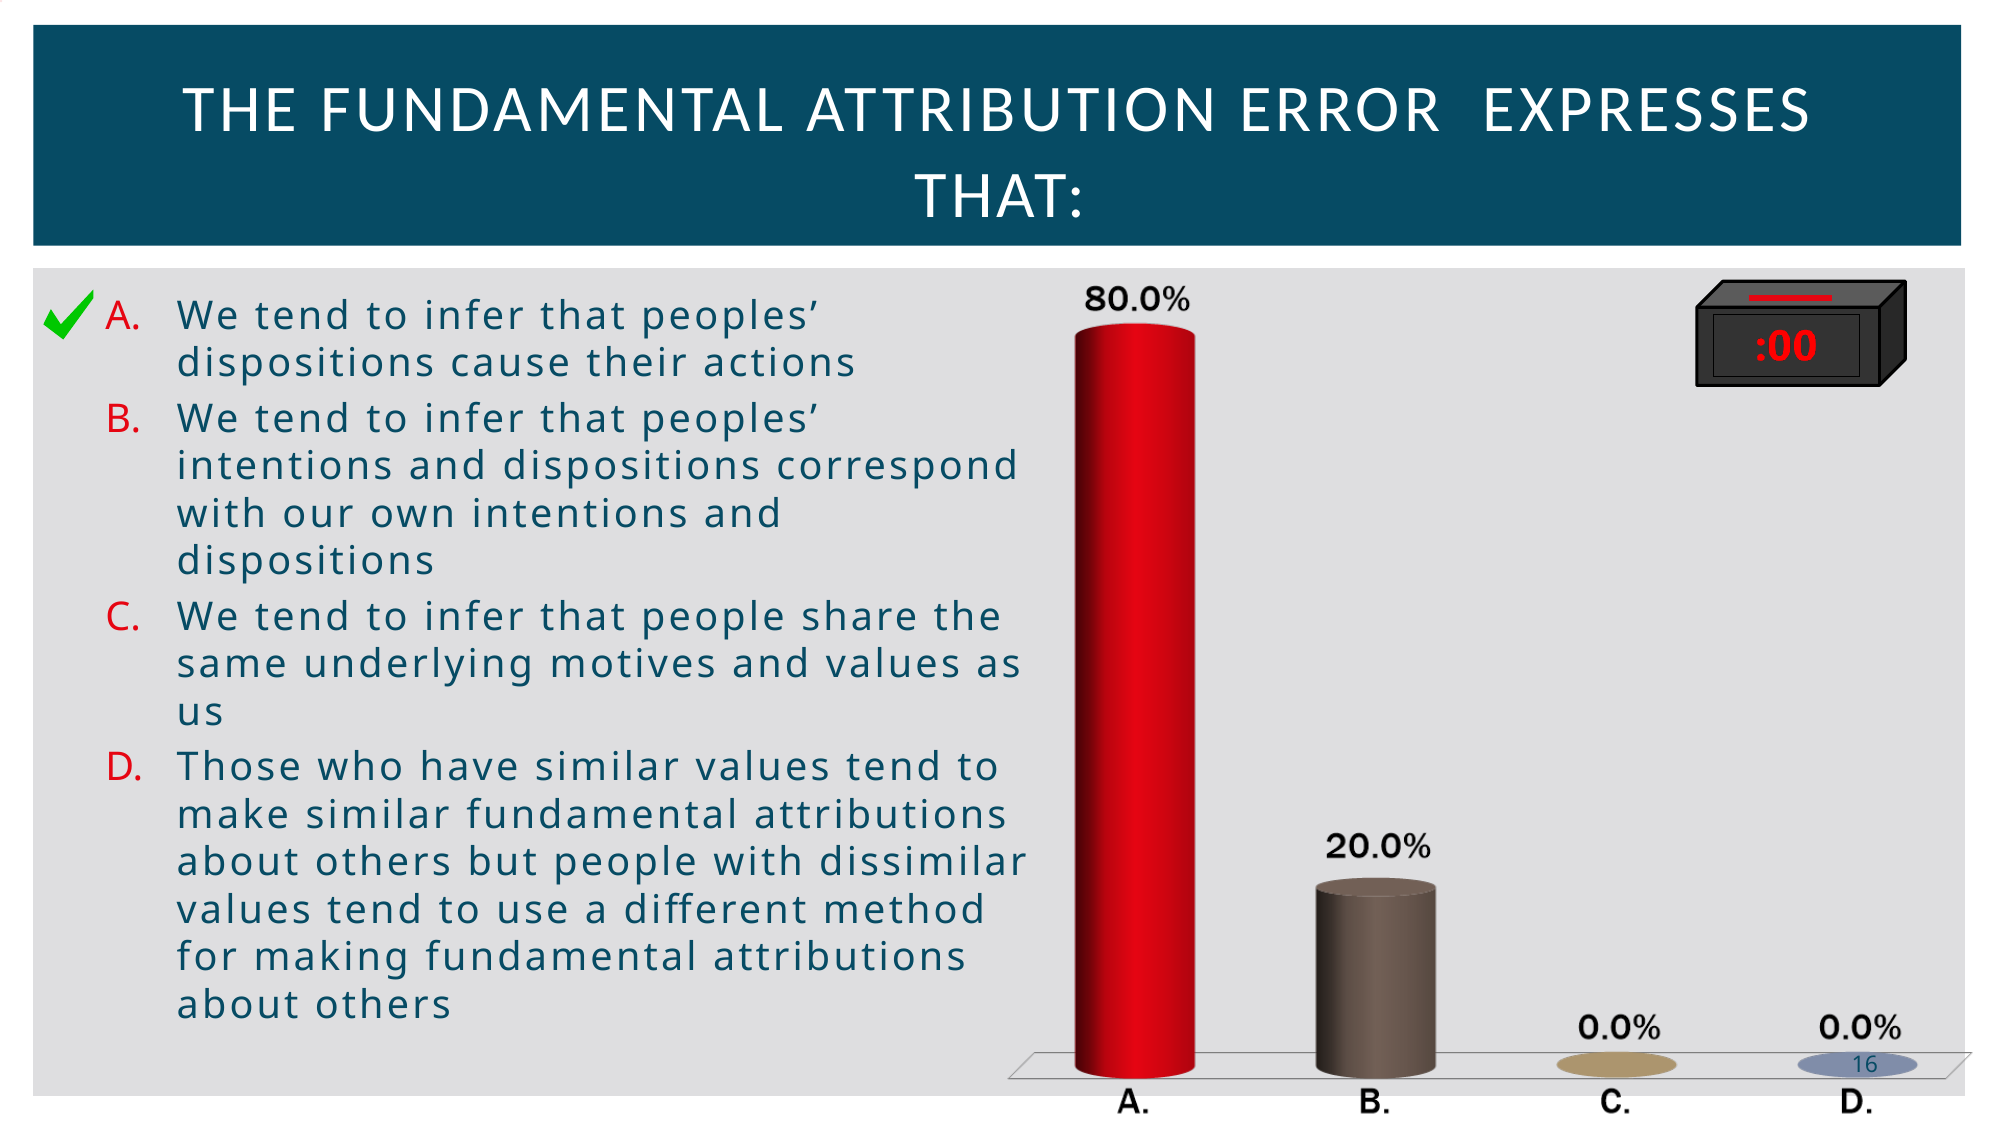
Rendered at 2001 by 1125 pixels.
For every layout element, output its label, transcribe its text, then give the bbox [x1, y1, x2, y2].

slide_number 16 [1800, 1041, 1930, 1089]
text_box [988, 280, 1991, 1125]
text_box [41, 288, 95, 342]
title The fundamental attribution error expresses that: [83, 58, 1917, 232]
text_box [1696, 280, 1906, 386]
list We tend to infer that peoples’ dispositions cause their actions We tend to infer that peoples’ intentions and dispositions correspond with our own intentions and dispositions We tend to infer that people share the same underlying motives and values as us Those who have similar values tend to make similar fundamental attributions about others but people with dissimilar values tend to use a different method for making fundamental attributions about others [83, 281, 1052, 1043]
